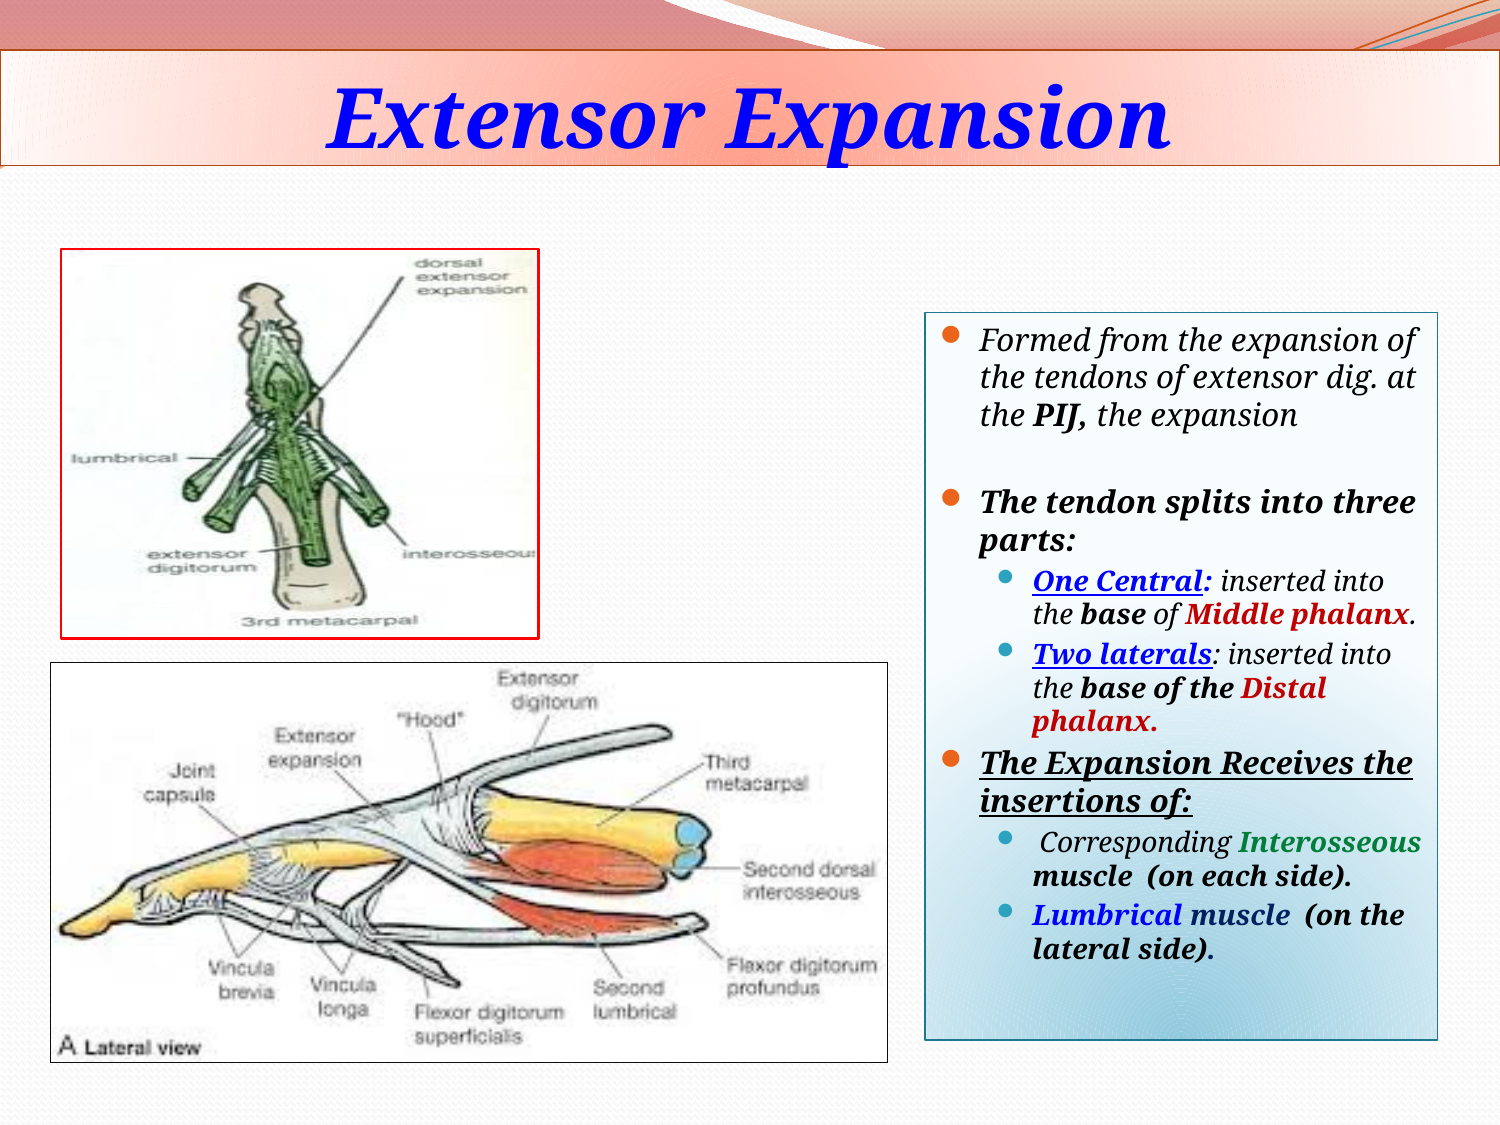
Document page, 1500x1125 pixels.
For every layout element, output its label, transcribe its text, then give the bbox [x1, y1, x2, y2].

list Formed from the expansion of the tendons of extensor dig. at the PIJ, the expansion The tendon splits into three parts: One Central: inserted into the base of Middle phalanx. Two laterals: inserted into the base of the Distal phalanx. The Expansion Receives the insertions of: Corresponding Interosseous muscle (on each side). Lumbrical muscle (on the lateral side). [924, 312, 1438, 1041]
picture [61, 249, 538, 638]
title Extensor Expansion [0, 49, 1500, 166]
picture [49, 662, 888, 1063]
